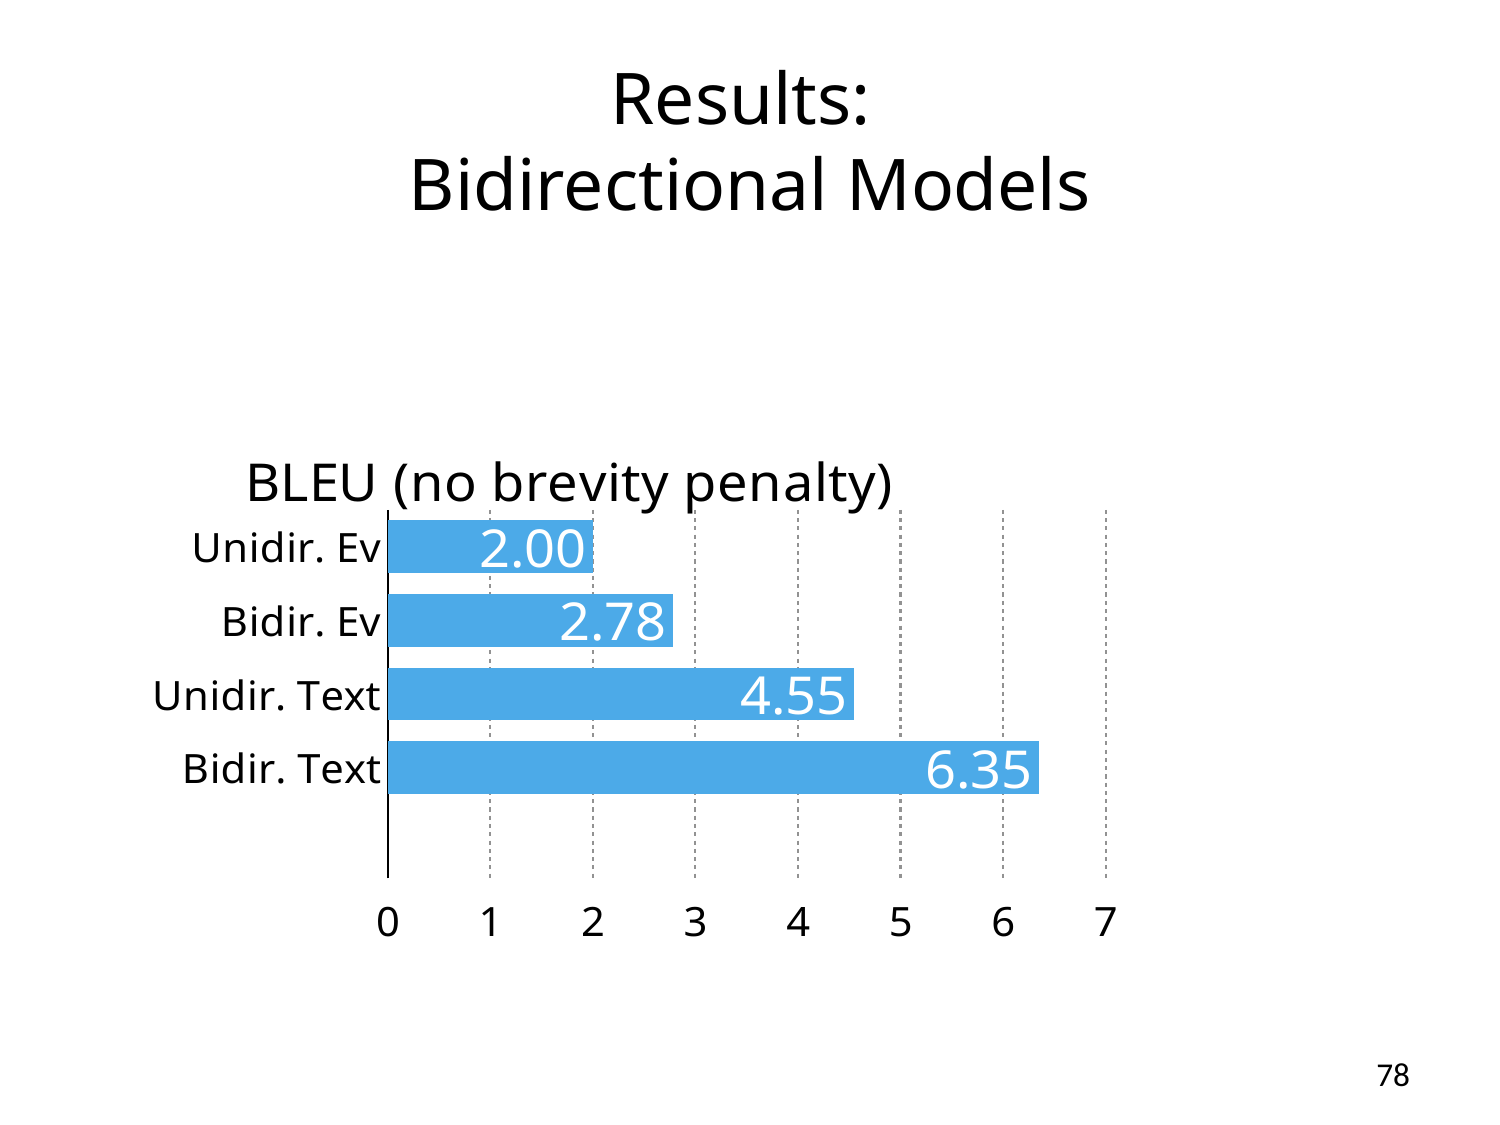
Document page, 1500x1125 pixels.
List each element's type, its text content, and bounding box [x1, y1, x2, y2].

chart [72, 428, 1120, 949]
slide_number 78 [1074, 1042, 1425, 1103]
title Results: Bidirectional Models [75, 45, 1425, 233]
